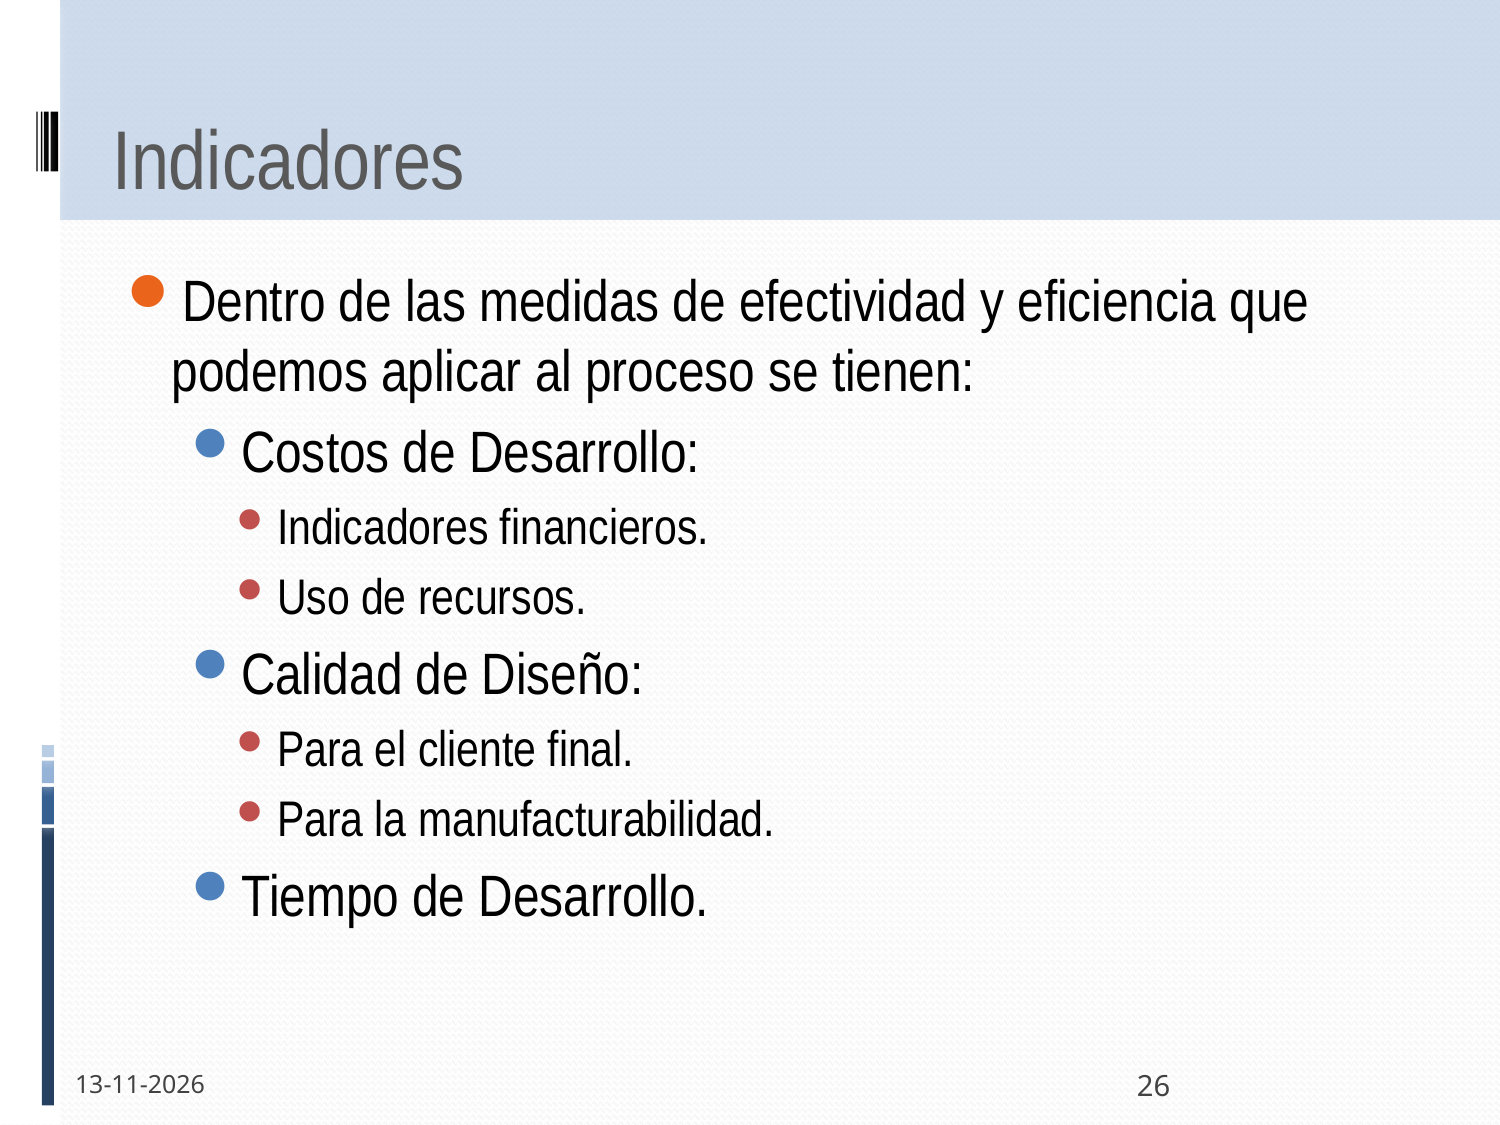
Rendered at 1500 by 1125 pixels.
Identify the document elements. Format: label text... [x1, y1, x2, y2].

list Dentro de las medidas de efectividad y eficiencia que podemos aplicar al proceso se tienen: Costos de Desarrollo: Indicadores financieros. Uso de recursos. Calidad de Diseño: Para el cliente final. Para la manufacturabilidad. Tiempo de Desarrollo. [111, 255, 1436, 1038]
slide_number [75, 1042, 243, 1103]
title Indicadores [111, 18, 1436, 207]
slide_number 26 [1045, 1046, 1171, 1107]
